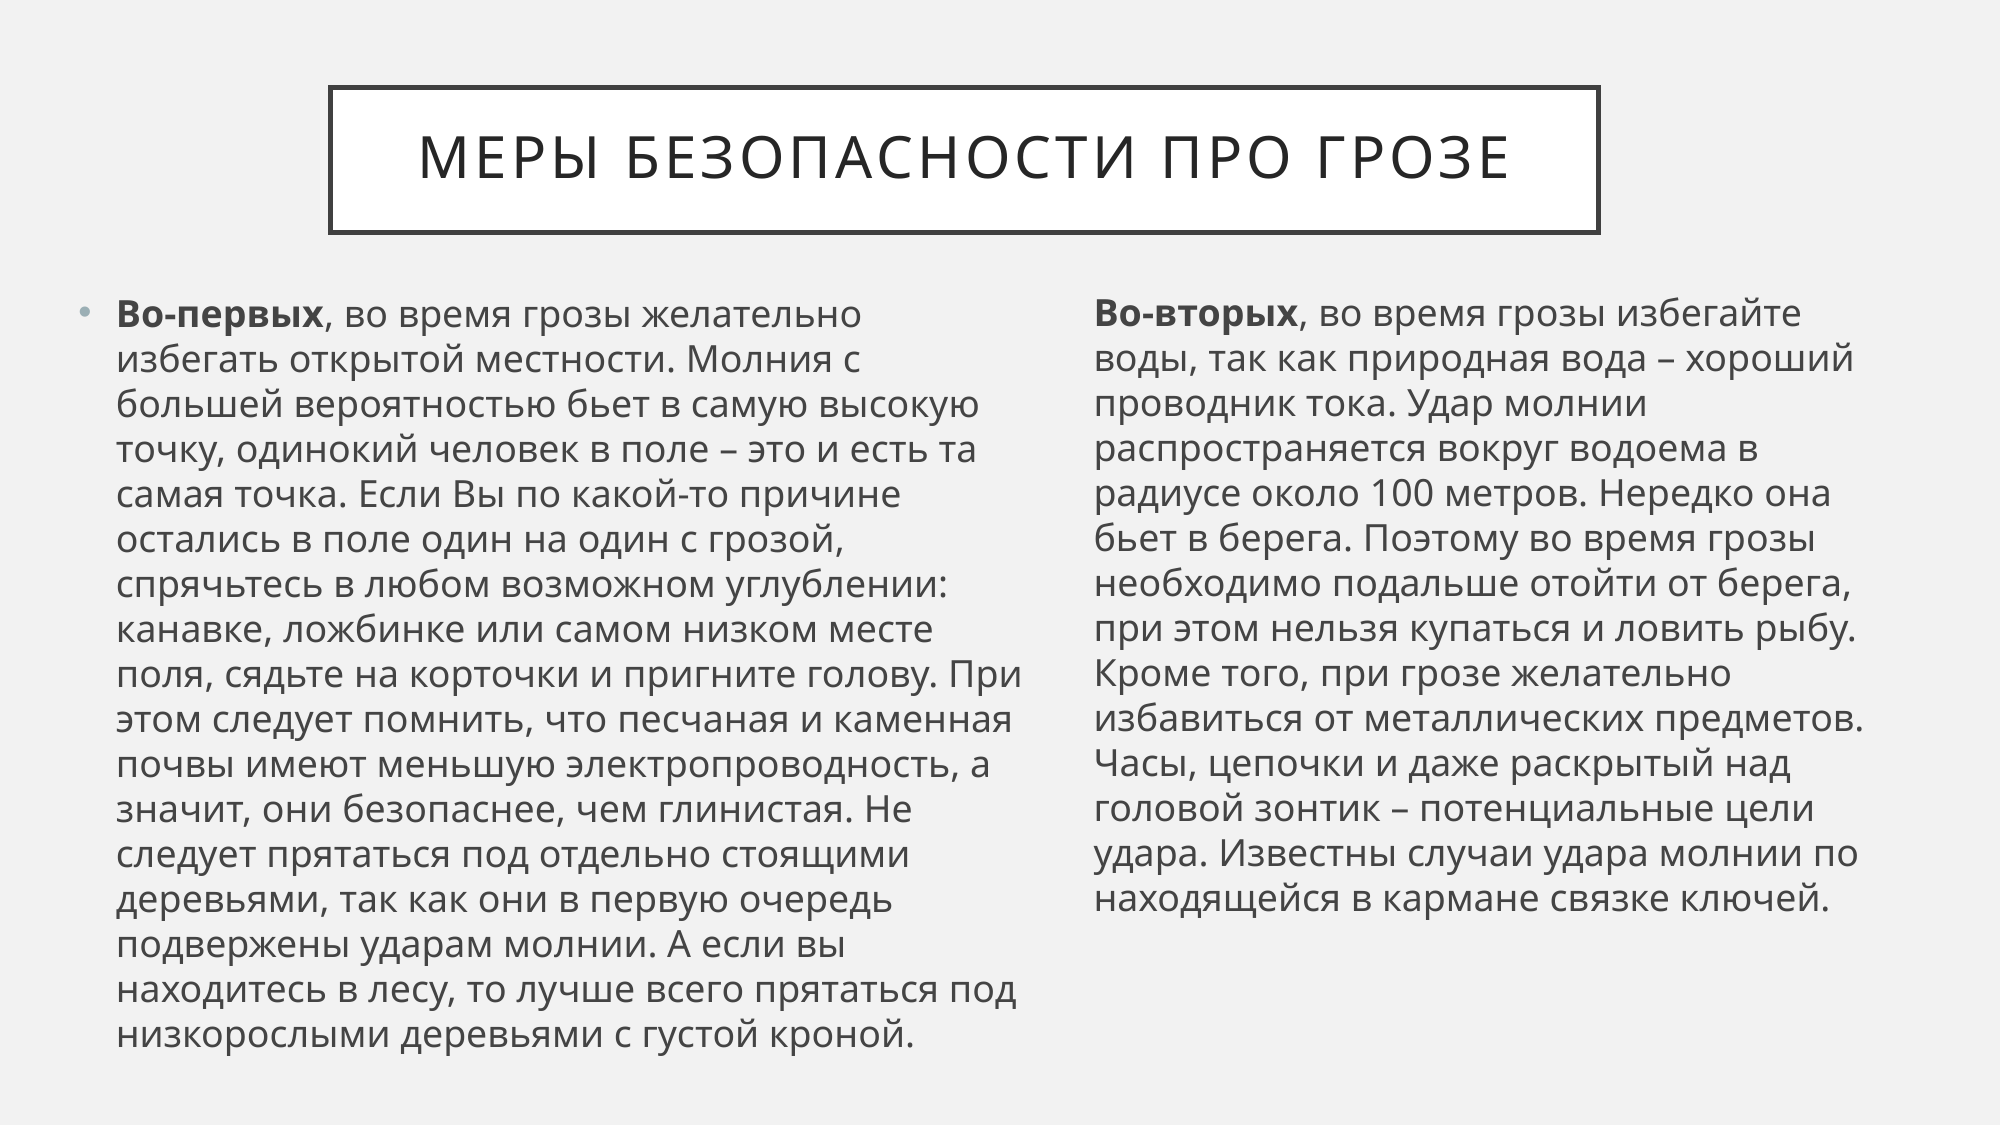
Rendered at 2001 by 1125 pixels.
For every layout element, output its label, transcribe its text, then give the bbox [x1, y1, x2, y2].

title Меры безопасности про грозе [328, 85, 1601, 235]
text_box Во-вторых, во время грозы избегайте воды, так как природная вода – хороший проводник тока. Удар молнии распространяется вокруг водоема в радиусе около 100 метров. Нередко она бьет в берега. Поэтому во время грозы необходимо подальше отойти от берега, при этом нельзя купаться и ловить рыбу. Кроме того, при грозе желательно избавиться от металлических предметов. Часы, цепочки и даже раскрытый над головой зонтик – потенциальные цели удара. Известны случаи удара молнии по находящейся в кармане связке ключей. [1078, 282, 1901, 927]
list Во-первых, во время грозы желательно избегать открытой местности. Молния с большей вероятностью бьет в самую высокую точку, одинокий человек в поле – это и есть та самая точка. Если Вы по какой-то причине остались в поле один на один с грозой, спрячьтесь в любом возможном углублении: канавке, ложбинке или самом низком месте поля, сядьте на корточки и пригните голову. При этом следует помнить, что песчаная и каменная почвы имеют меньшую электропроводность, а значит, они безопаснее, чем глинистая. Не следует прятаться под отдельно стоящими деревьями, так как они в первую очередь подвержены ударам молнии. А если вы находитесь в лесу, то лучше всего прятаться под низкорослыми деревьями с густой кроной. [63, 282, 1040, 691]
